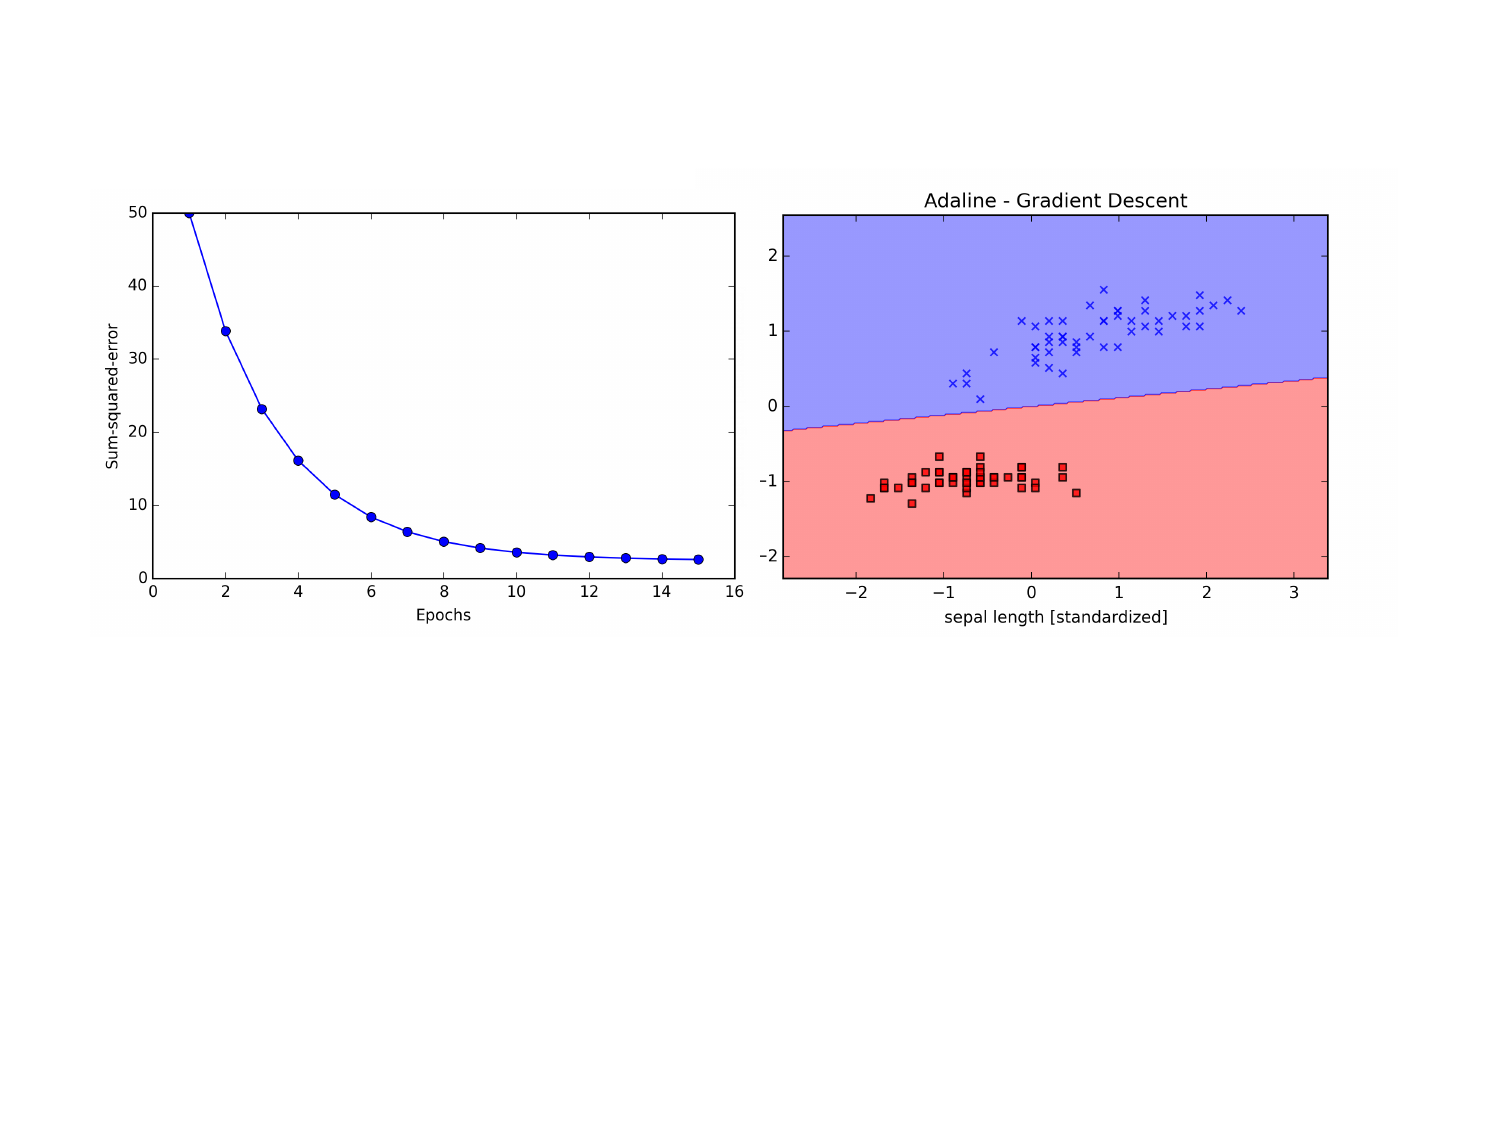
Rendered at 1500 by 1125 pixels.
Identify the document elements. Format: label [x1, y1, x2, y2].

picture [89, 168, 1398, 637]
